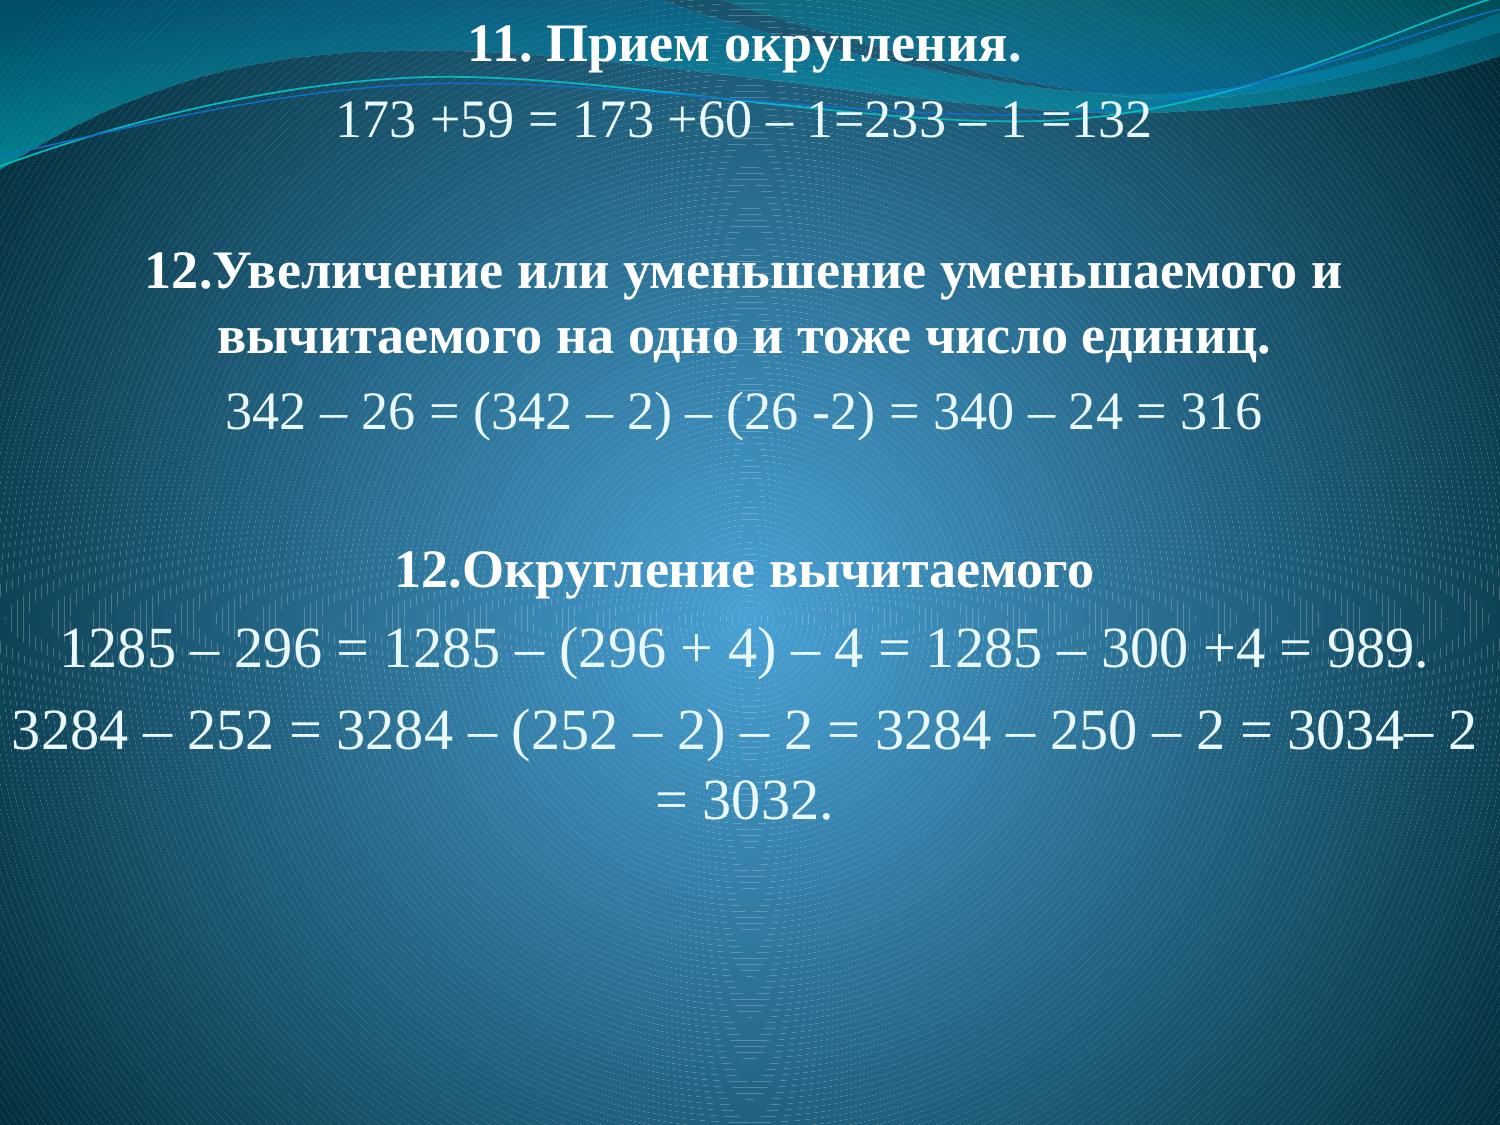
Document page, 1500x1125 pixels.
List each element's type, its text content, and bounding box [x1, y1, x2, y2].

subtitle 11. Прием округления. 173 +59 = 173 +60 – 1=233 – 1 =132 12.Увеличение или уменьшение уменьшаемого и вычитаемого на одно и тоже число единиц. 342 – 26 = (342 – 2) – (26 -2) = 340 – 24 = 316 12.Округление вычитаемого 1285 – 296 = 1285 – (296 + 4) – 4 = 1285 – 300 +4 = 989. 3284 – 252 = 3284 – (252 – 2) – 2 = 3284 – 250 – 2 = 3034– 2 = 3032. [0, 0, 1500, 1125]
